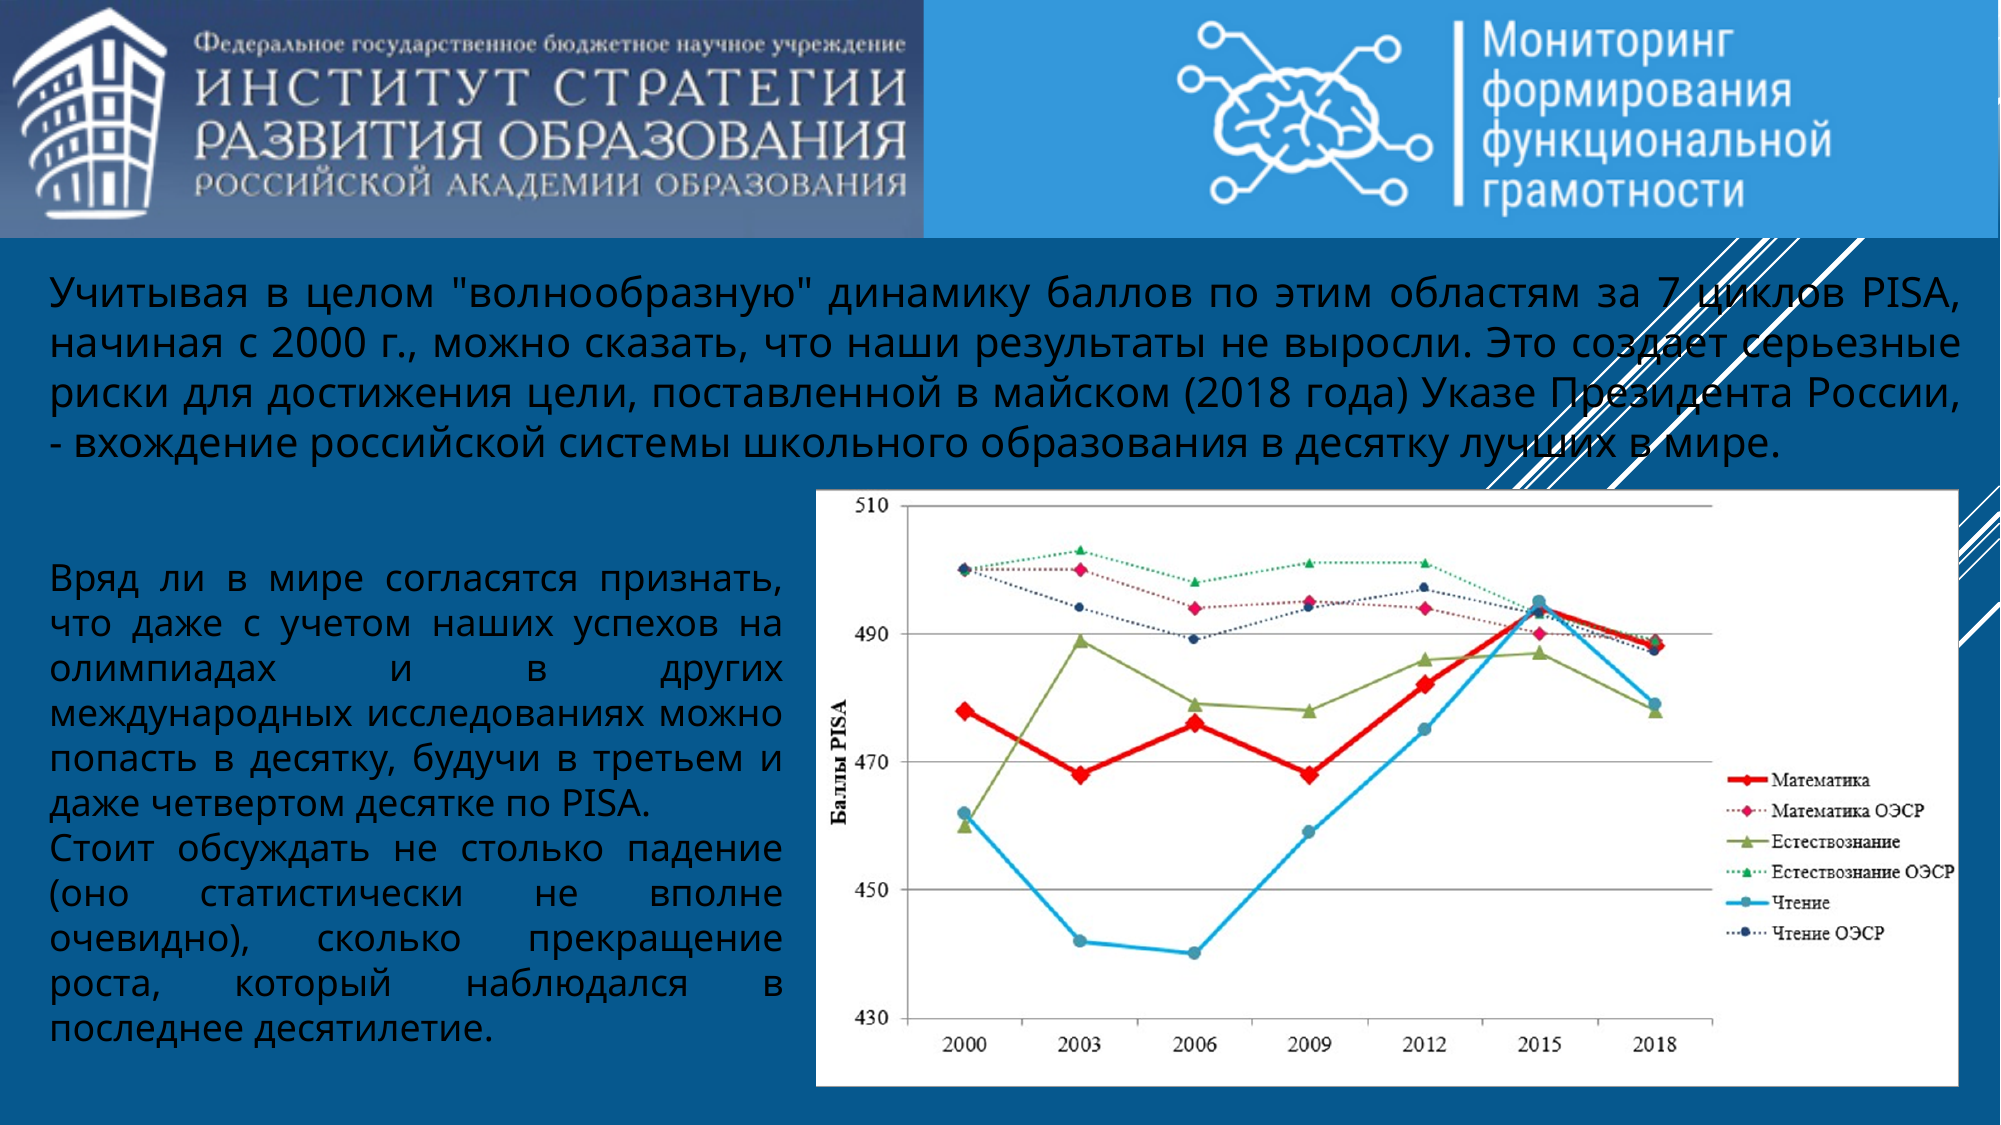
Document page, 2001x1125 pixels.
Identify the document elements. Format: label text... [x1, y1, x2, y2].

text_box Вряд ли в мире согласятся признать, что даже с учетом наших успехов на олимпиадах и в других международных исследованиях можно попасть в десятку, будучи в третьем и даже четвертом десятке по PISA. Стоит обсуждать не столько падение (оно статистически не вполне очевидно), сколько прекращение роста, который наблюдался в последнее десятилетие. [34, 546, 799, 1057]
text_box Учитывая в целом "волнообразную" динамику баллов по этим областям за 7 циклов PISA, начиная с 2000 г., можно сказать, что наши результаты не выросли. Это создает серьезные риски для достижения цели, поставленной в майском (2018 года) Указе Президента России, - вхождение российской системы школьного образования в десятку лучших в мире. [34, 258, 1978, 474]
picture [815, 489, 1960, 1087]
picture [0, 0, 1999, 238]
